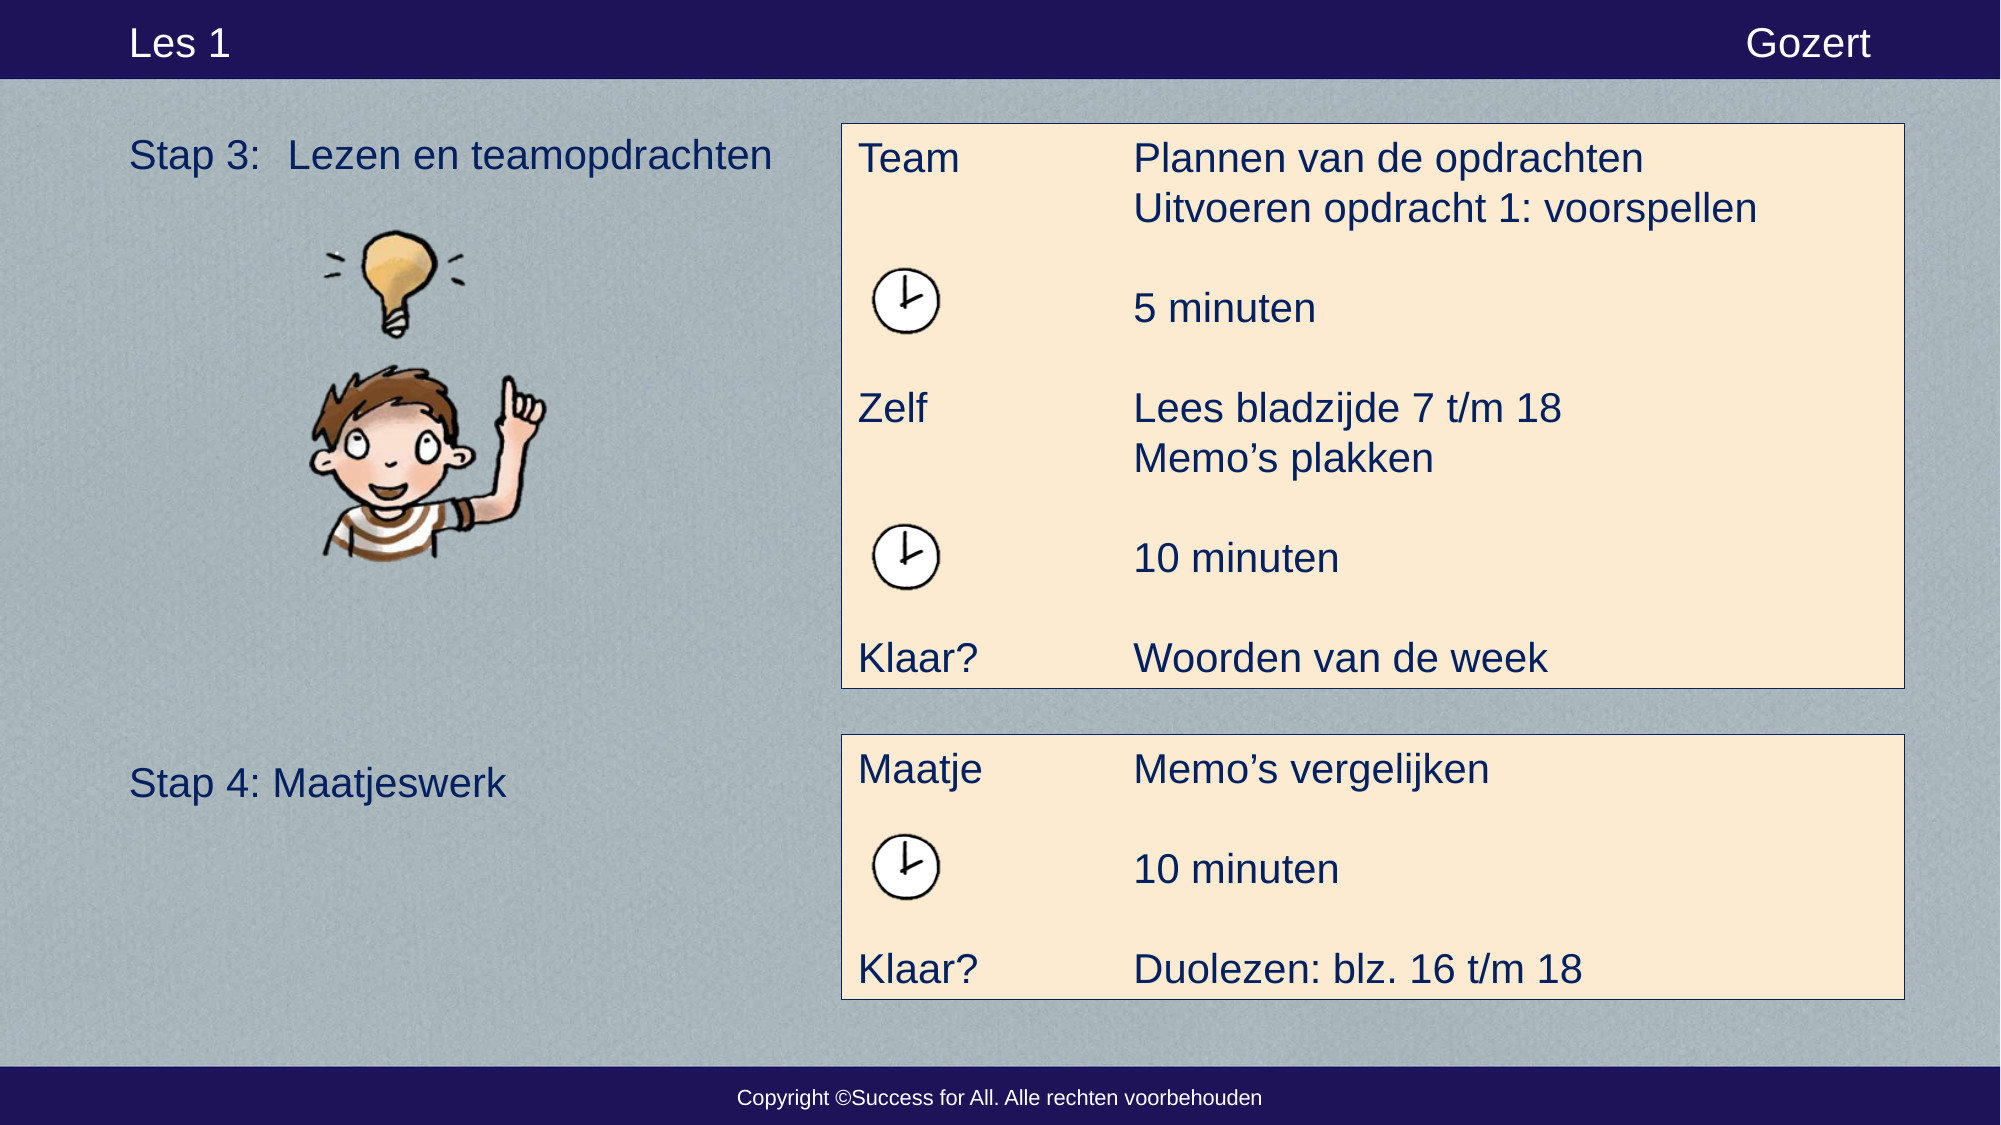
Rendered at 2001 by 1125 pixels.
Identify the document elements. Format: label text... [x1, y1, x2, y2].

text_box Gozert [999, 8, 1886, 73]
text_box Copyright ©Success for All. Alle rechten voorbehouden [0, 1076, 2000, 1125]
picture [0, 0, 2001, 1125]
text_box Les 1 [114, 8, 354, 73]
text_box Stap 3: Lezen en teamopdrachten Stap 4: Maatjeswerk [114, 120, 907, 864]
text_box Maatje Memo’s vergelijken 10 minuten Klaar? Duolezen: blz. 16 t/m 18 [841, 734, 1905, 1000]
text_box Team Plannen van de opdrachten Uitvoeren opdracht 1: voorspellen 5 minuten Zelf Lees bladzijde 7 t/m 18 Memo’s plakken 10 minuten Klaar? Woorden van de week [841, 123, 1905, 689]
